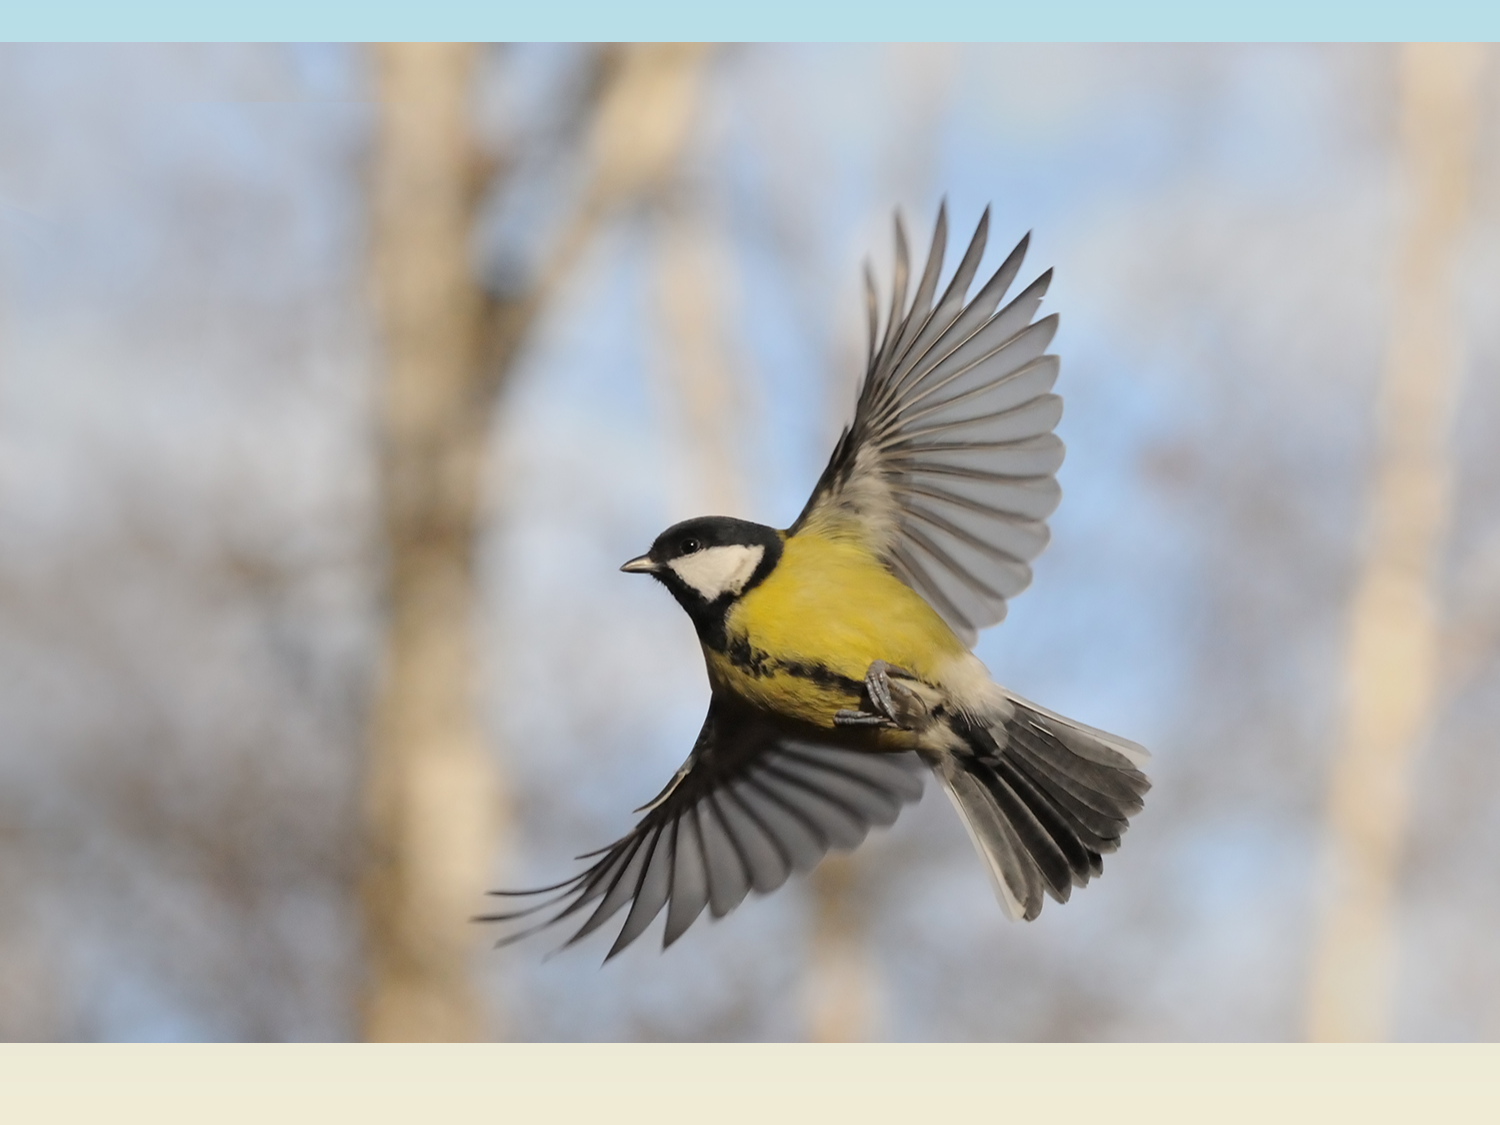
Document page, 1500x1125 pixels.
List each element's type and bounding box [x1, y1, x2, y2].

picture [0, 42, 1500, 1043]
